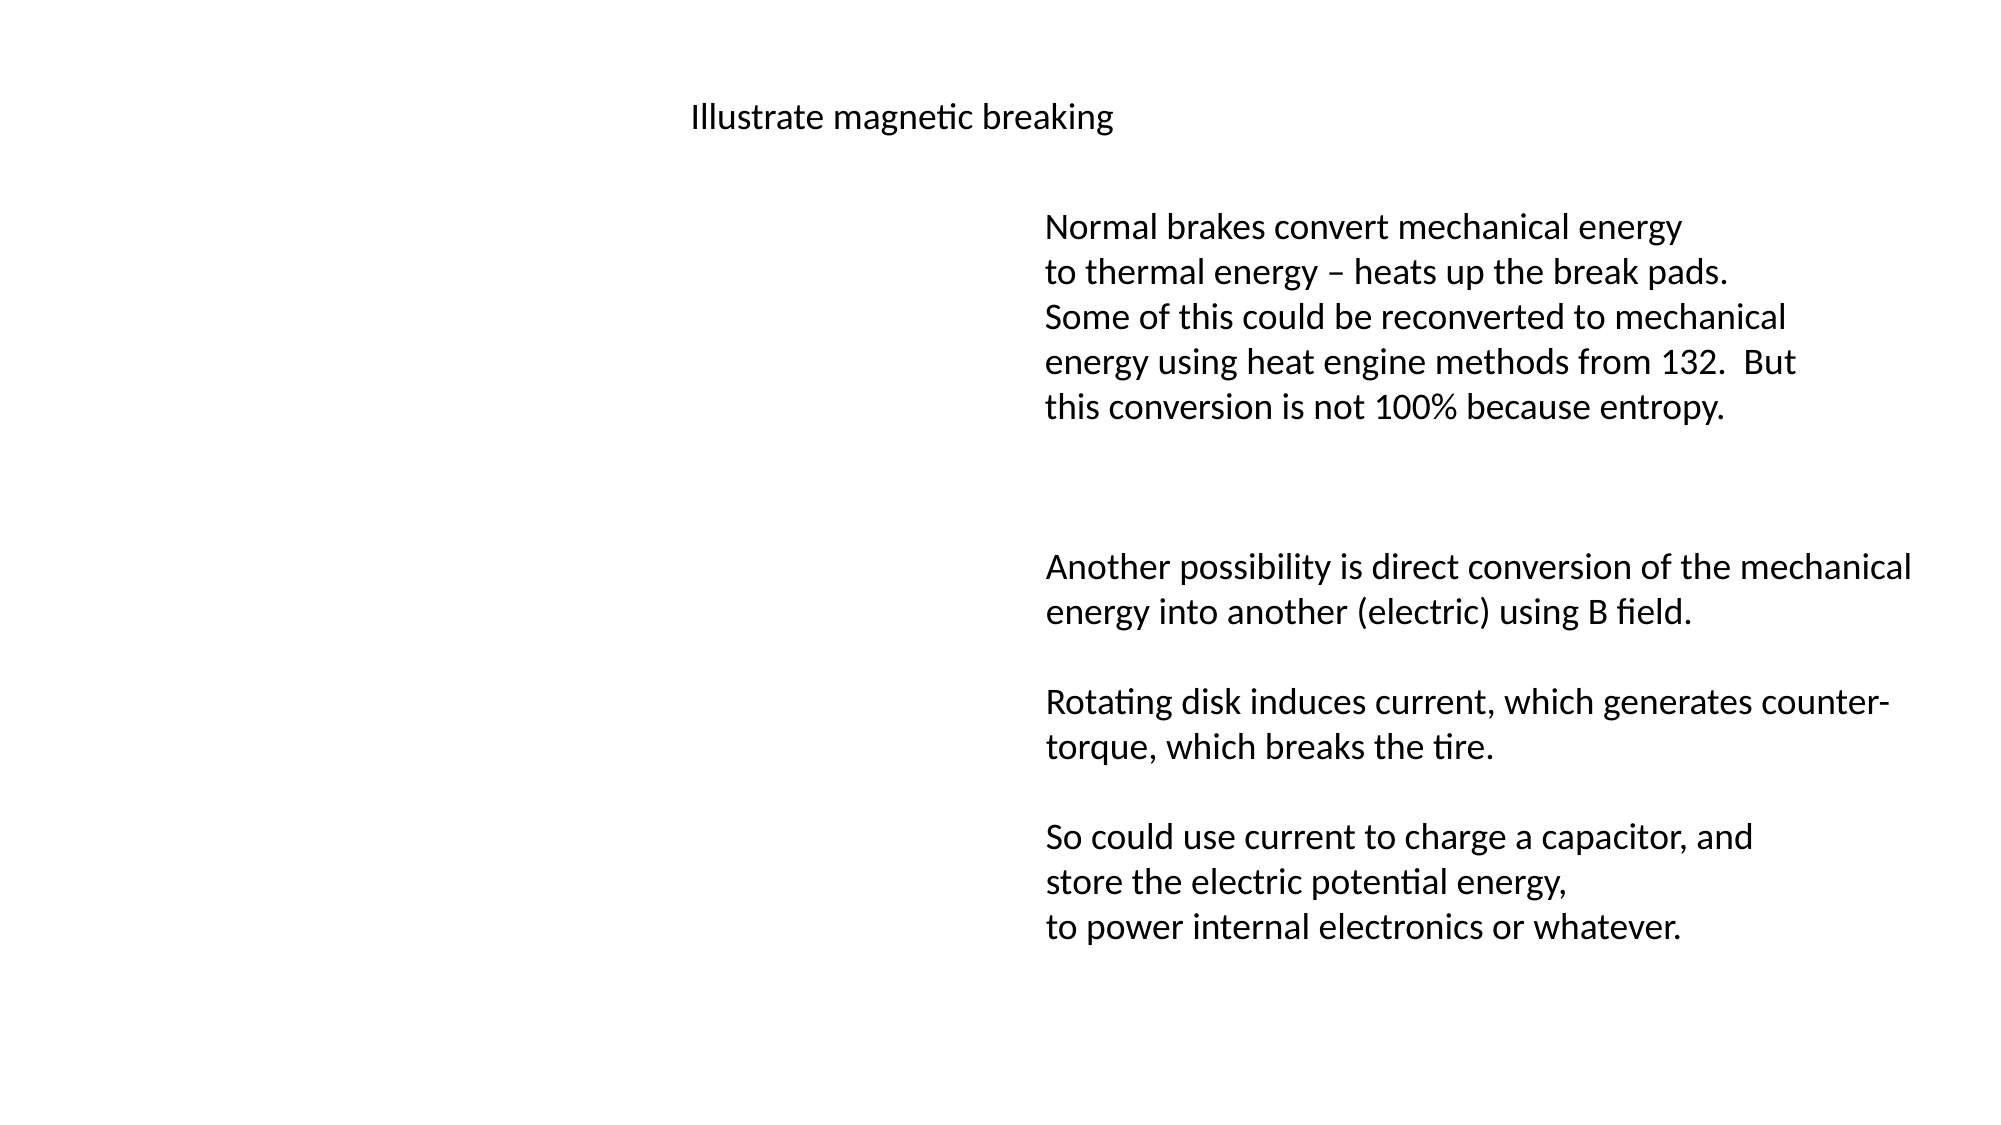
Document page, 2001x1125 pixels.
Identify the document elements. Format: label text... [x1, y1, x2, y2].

text_box Another possibility is direct conversion of the mechanical energy into another (electric) using B field. Rotating disk induces current, which generates counter- torque, which breaks the tire. So could use current to charge a capacitor, and store the electric potential energy, to power internal electronics or whatever. [1031, 534, 1929, 955]
text_box Normal brakes convert mechanical energy to thermal energy – heats up the break pads. Some of this could be reconverted to mechanical energy using heat engine methods from 132. But this conversion is not 100% because entropy. [1029, 194, 1813, 435]
text_box Illustrate magnetic breaking [675, 84, 1130, 145]
